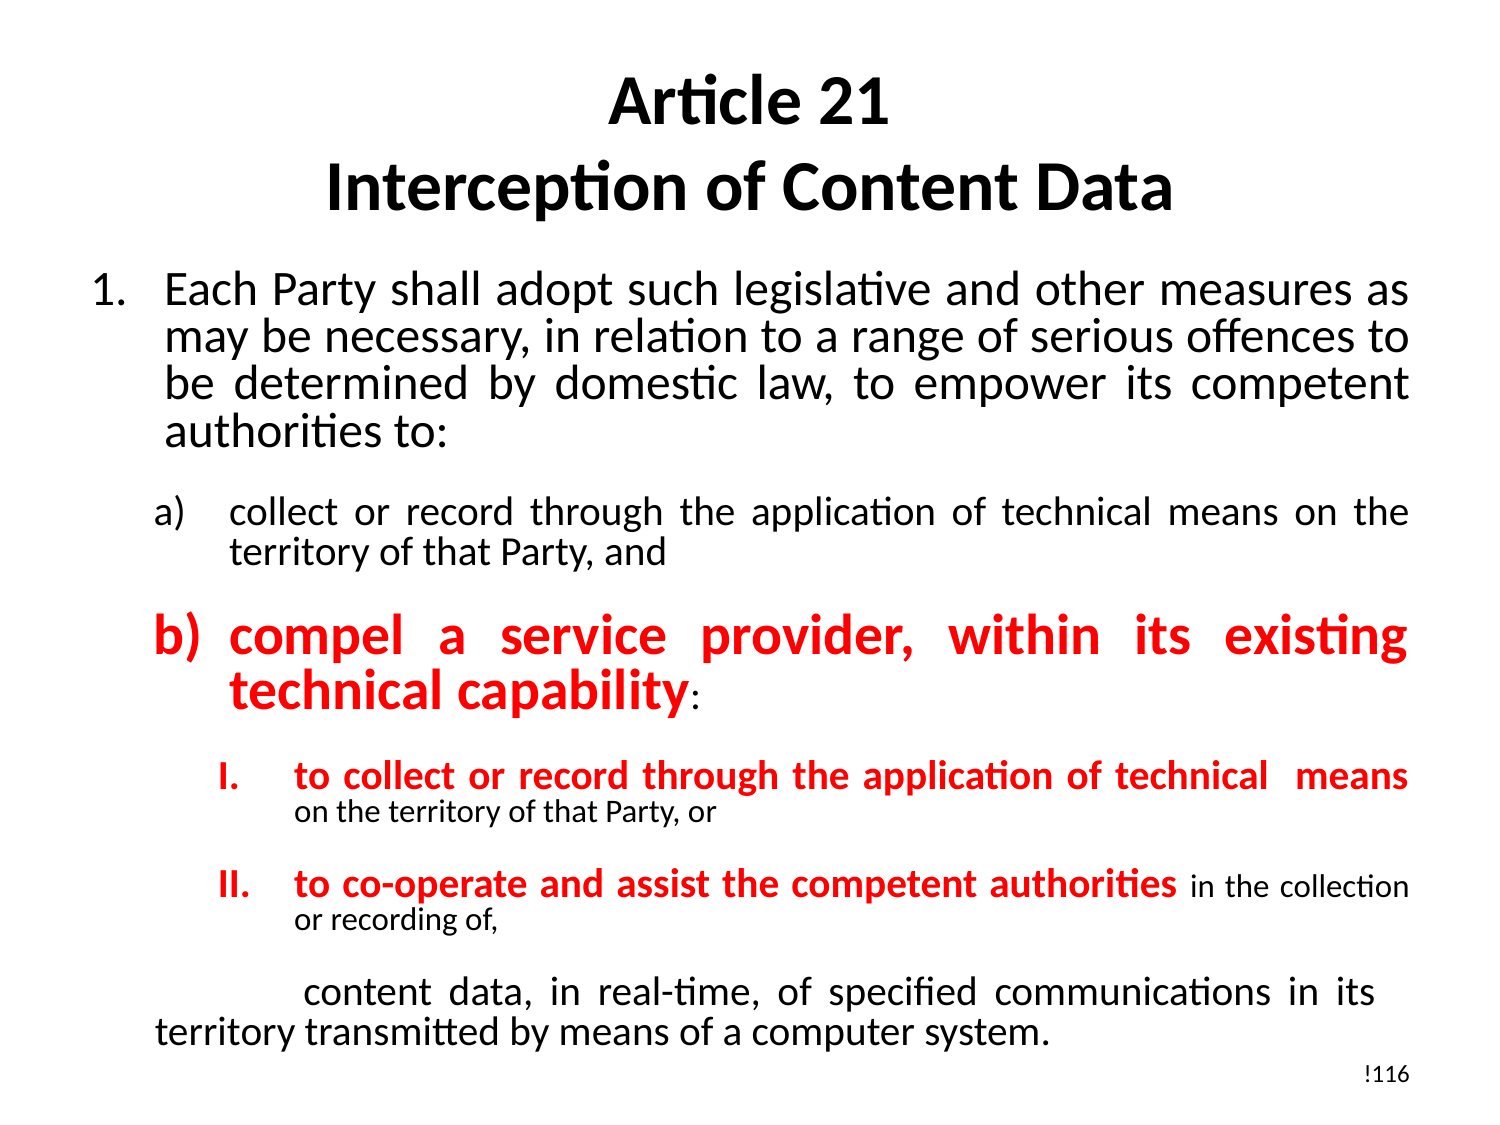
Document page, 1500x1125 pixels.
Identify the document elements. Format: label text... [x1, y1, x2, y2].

slide_number !116 [1074, 1077, 1425, 1103]
title Article 21 Interception of Content Data [74, 44, 1426, 233]
text_box Each Party shall adopt such legislative and other measures as may be necessary, in relation to a range of serious offences to be determined by domestic law, to empower its competent authorities to: collect or record through the application of technical means on the territory of that Party, and compel a service provider, within its existing technical capability: to collect or record through the application of technical means on the territory of that Party, or to co-operate and assist the competent authorities in the collection or recording of, content data, in real-time, of specified communications in its territory transmitted by means of a computer system. [74, 259, 1425, 1077]
